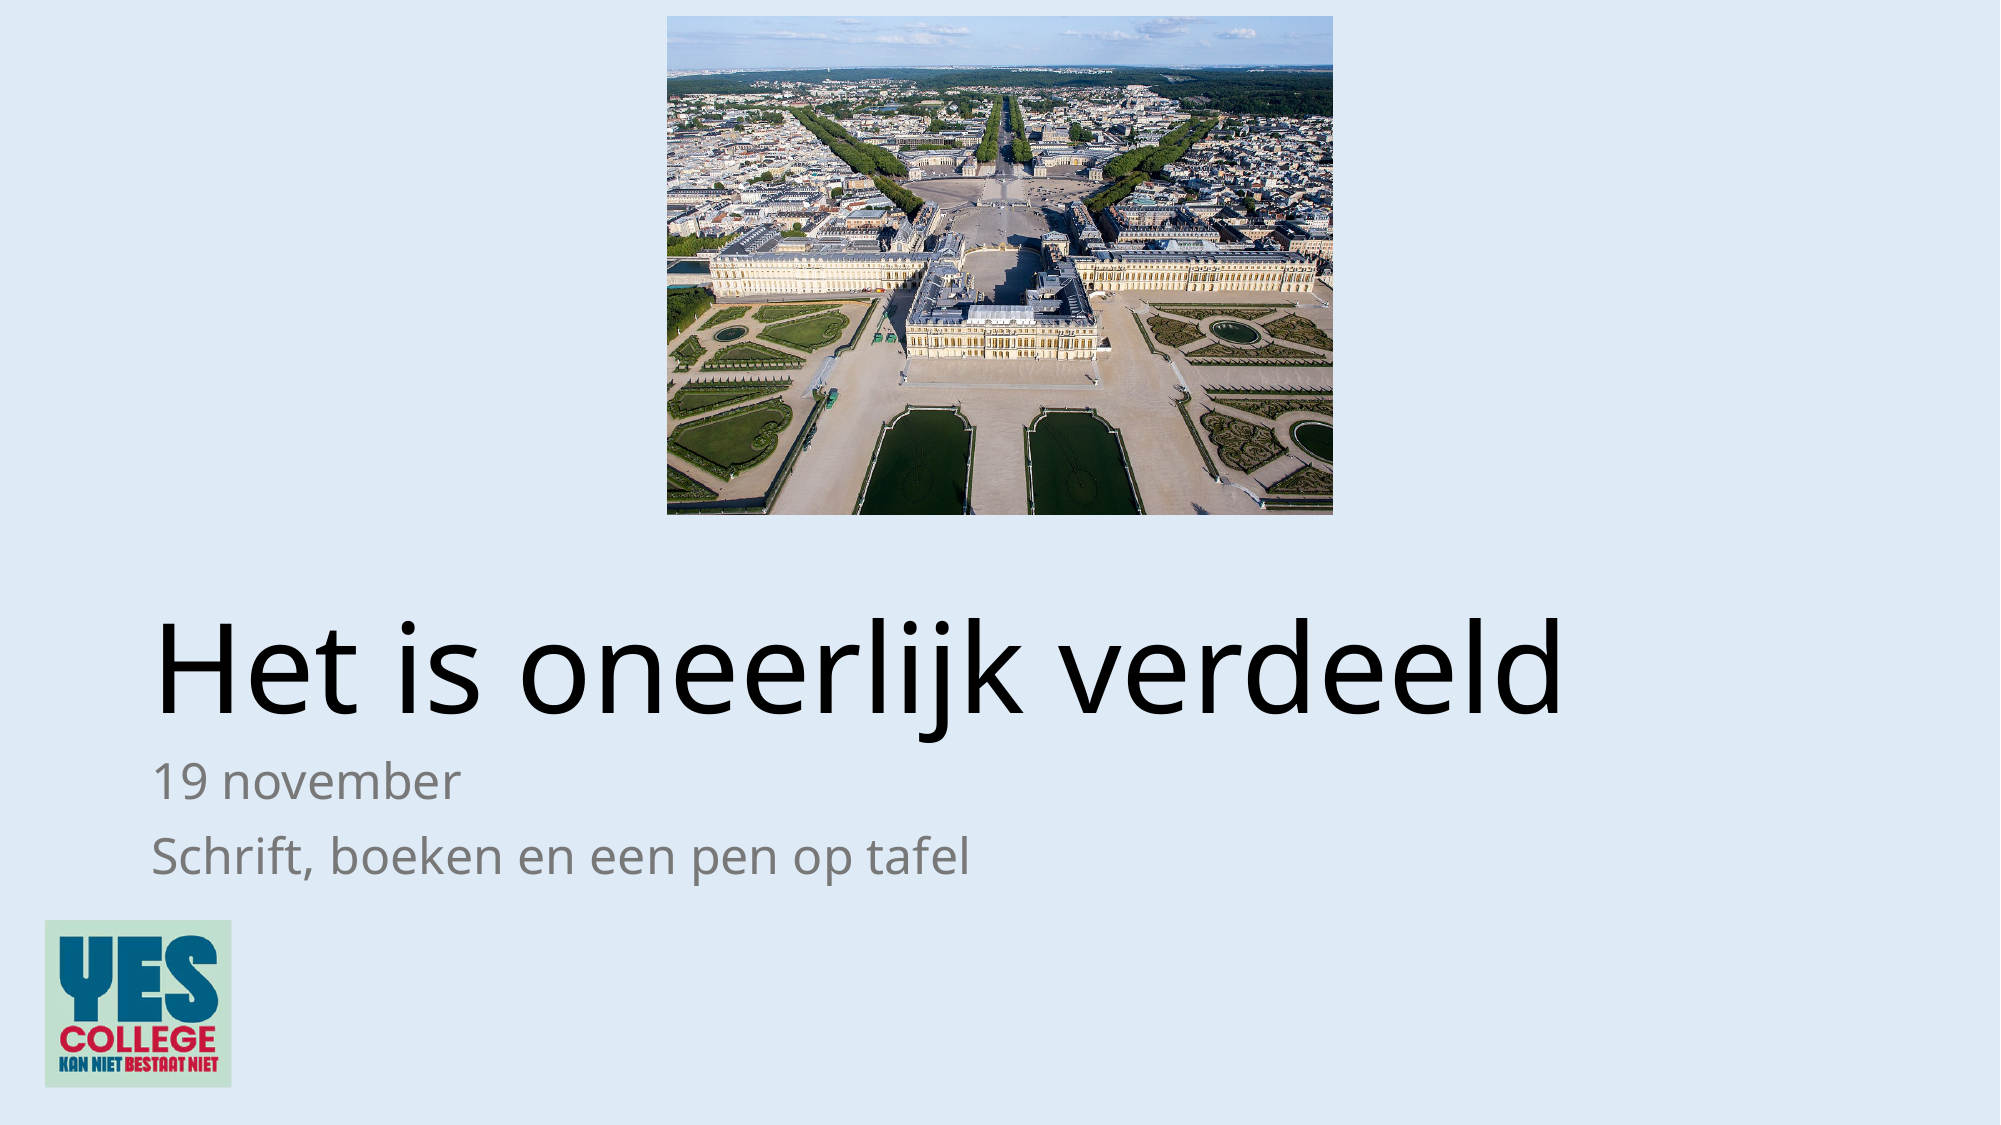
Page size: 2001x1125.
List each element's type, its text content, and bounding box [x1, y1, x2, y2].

picture [0, 913, 356, 1093]
list 19 november Schrift, boeken en een pen op tafel [136, 748, 1862, 995]
title Het is oneerlijk verdeeld [136, 280, 1862, 748]
picture [667, 15, 1333, 516]
